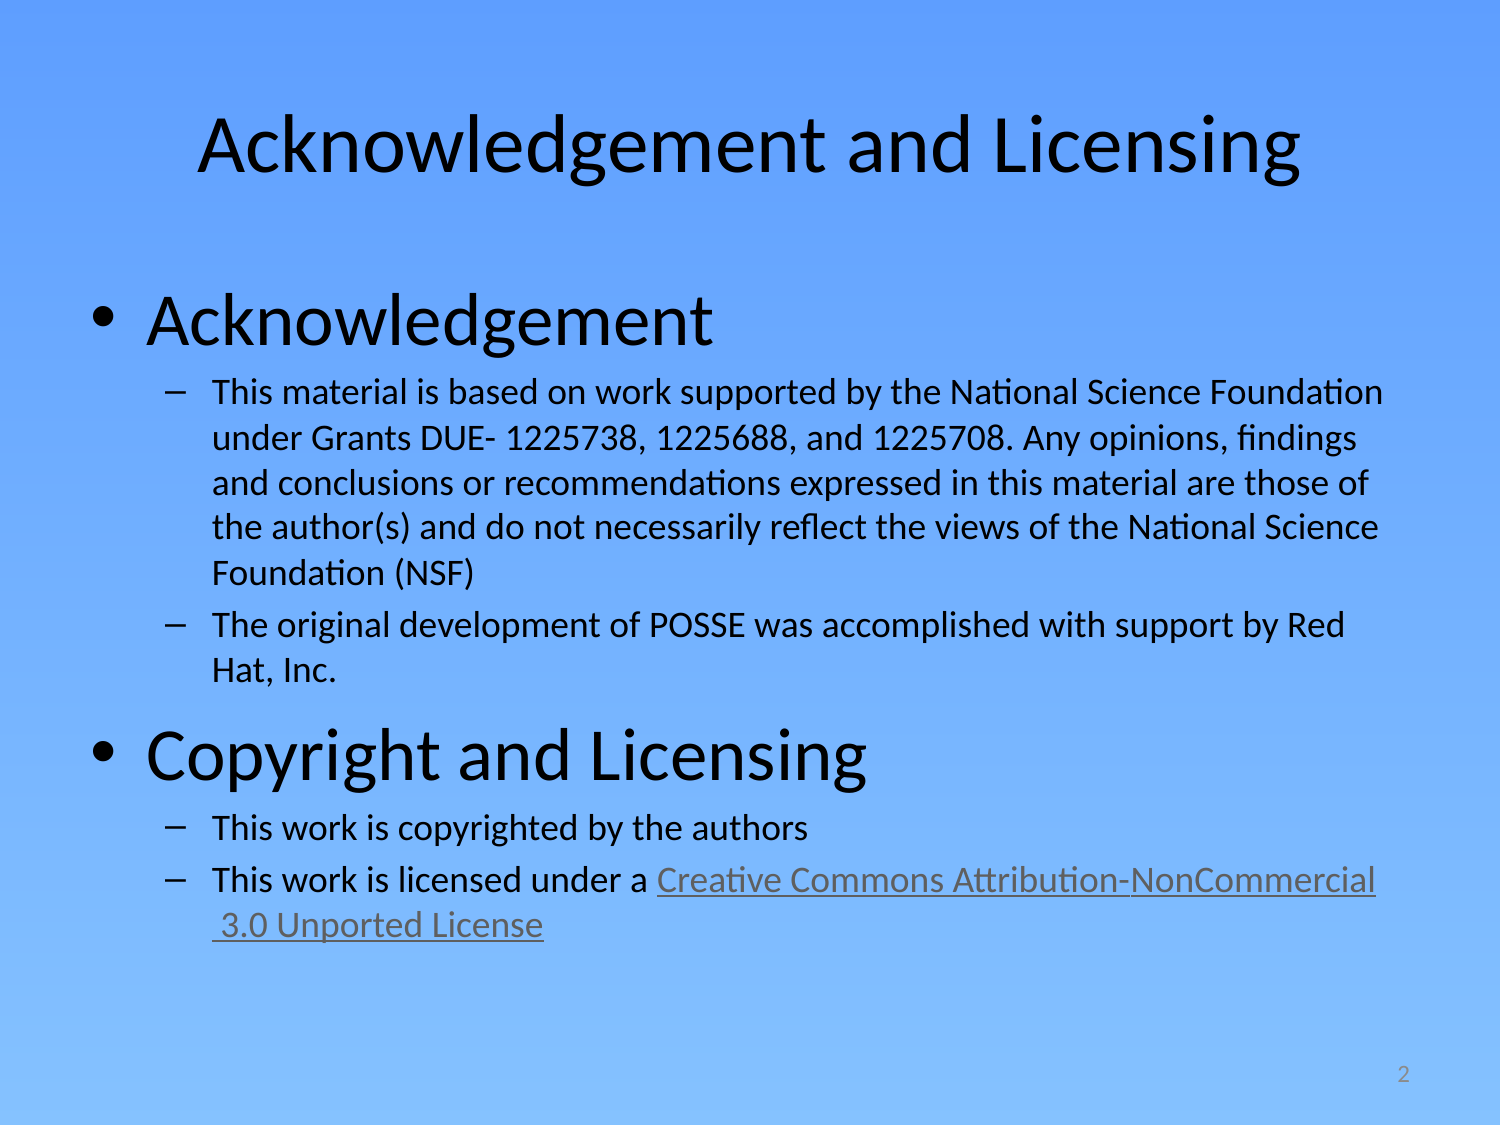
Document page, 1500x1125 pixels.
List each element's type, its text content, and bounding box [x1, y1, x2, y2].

title Acknowledgement and Licensing [74, 44, 1426, 233]
list Acknowledgement This material is based on work supported by the National Science Foundation under Grants DUE- 1225738, 1225688, and 1225708. Any opinions, findings and conclusions or recommendations expressed in this material are those of the author(s) and do not necessarily reflect the views of the National Science Foundation (NSF) The original development of POSSE was accomplished with support by Red Hat, Inc. Copyright and Licensing This work is copyrighted by the authors This work is licensed under a Creative Commons Attribution-NonCommercial 3.0 Unported License [74, 262, 1426, 1006]
slide_number 2 [1074, 1042, 1425, 1103]
